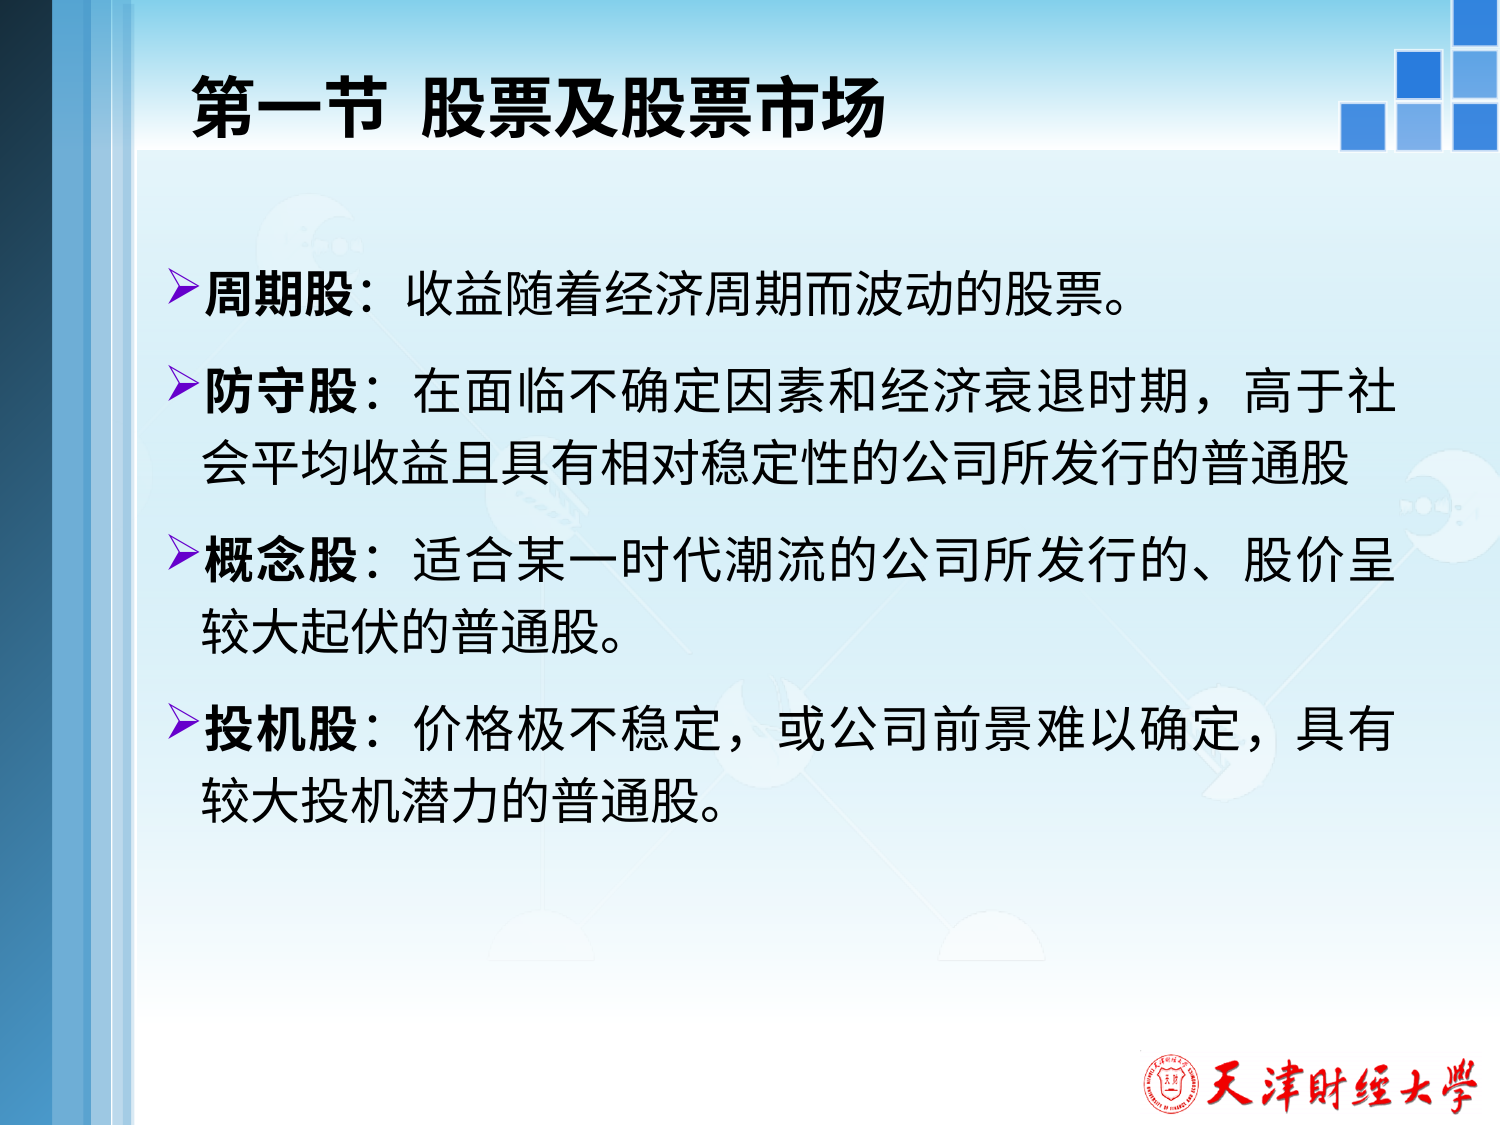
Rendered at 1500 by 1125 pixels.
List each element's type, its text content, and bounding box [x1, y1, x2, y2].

title 第一节 股票及股票市场 [174, 75, 1175, 138]
picture [132, 150, 1500, 965]
text_box 周期股：收益随着经济周期而波动的股票。 防守股：在面临不确定因素和经济衰退时期，高于社会平均收益且具有相对稳定性的公司所发行的普通股 概念股：适合某一时代潮流的公司所发行的、股价呈较大起伏的普通股。 投机股：价格极不稳定，或公司前景难以确定，具有较大投机潜力的普通股。 [149, 243, 1413, 837]
picture [1131, 1049, 1500, 1119]
